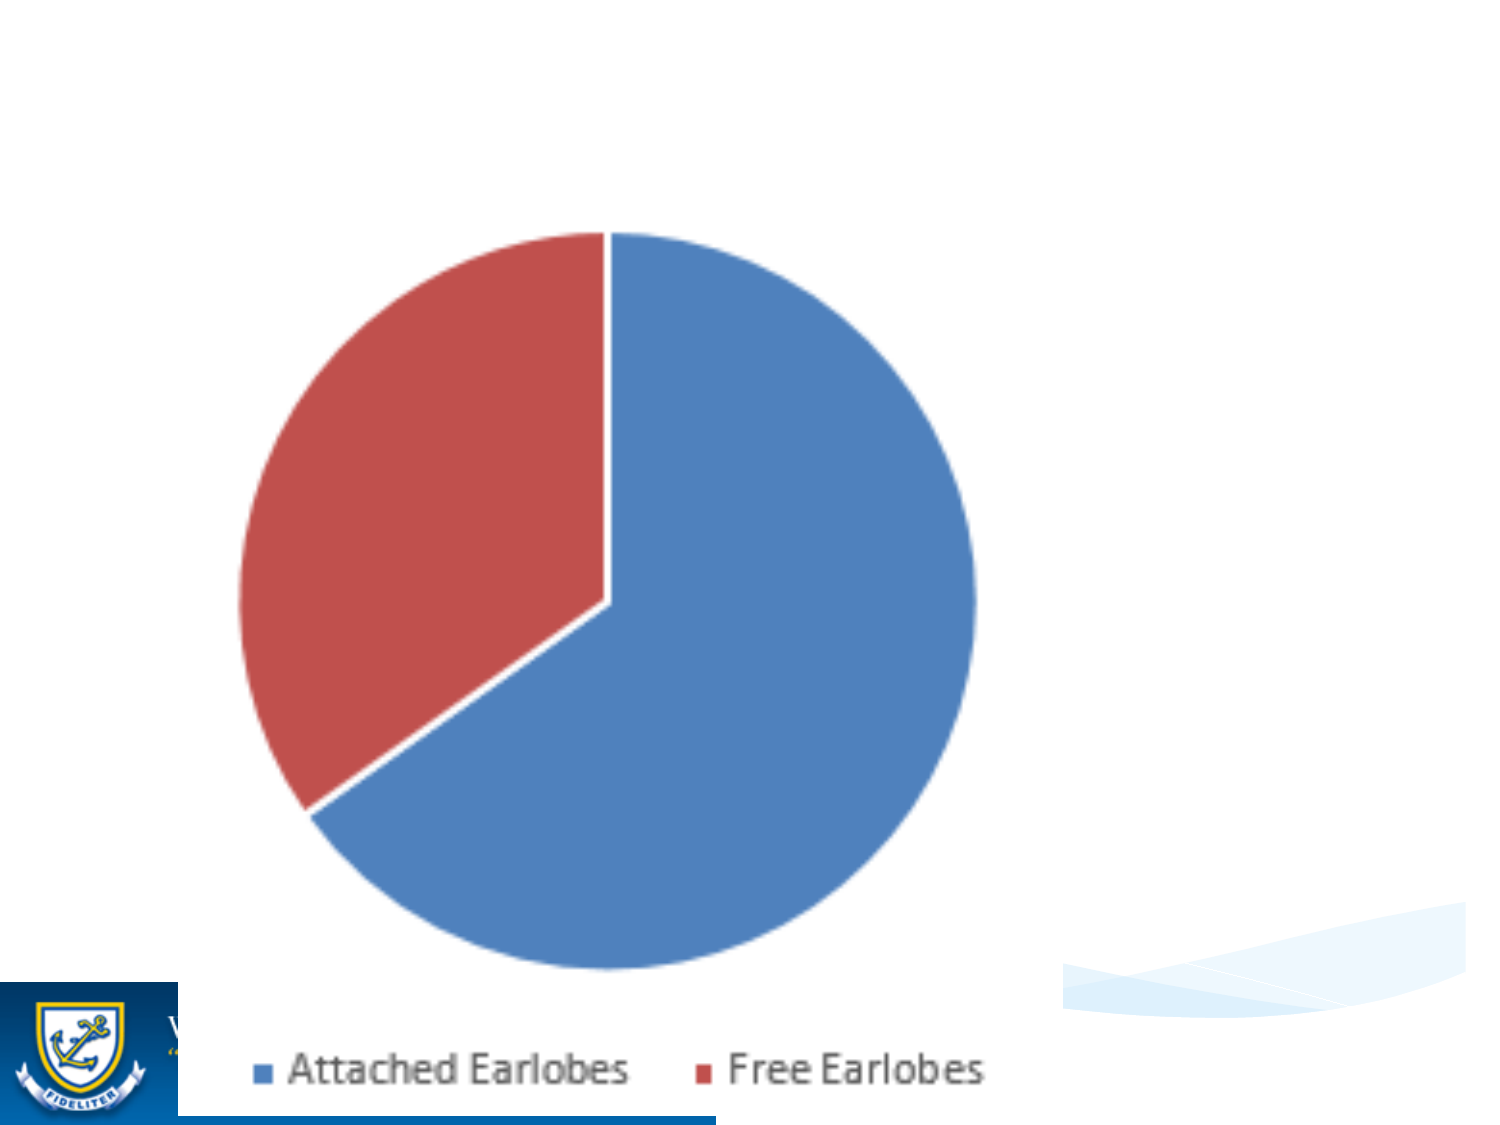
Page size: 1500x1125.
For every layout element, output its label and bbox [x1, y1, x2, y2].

picture [0, 192, 1063, 1125]
